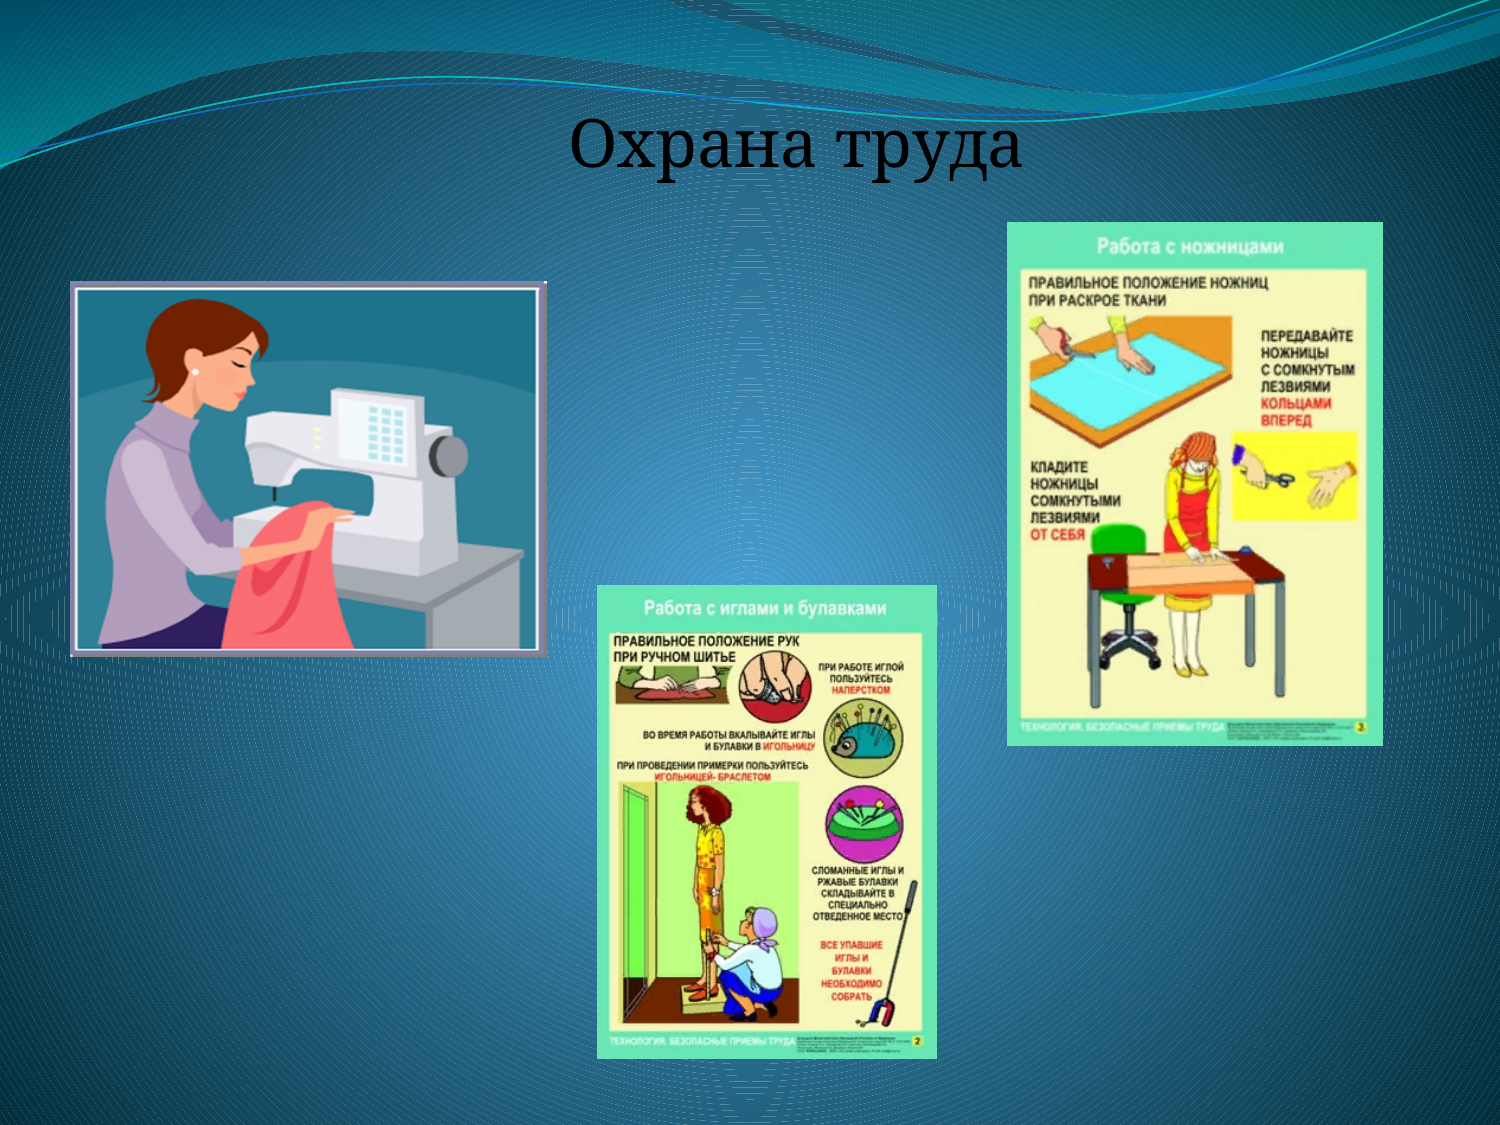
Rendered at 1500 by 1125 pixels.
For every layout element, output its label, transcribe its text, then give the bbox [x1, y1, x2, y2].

picture [70, 280, 547, 657]
picture [597, 585, 937, 1059]
title [100, 70, 1376, 422]
text_box Охрана труда [468, 93, 1125, 189]
picture [1007, 222, 1383, 747]
